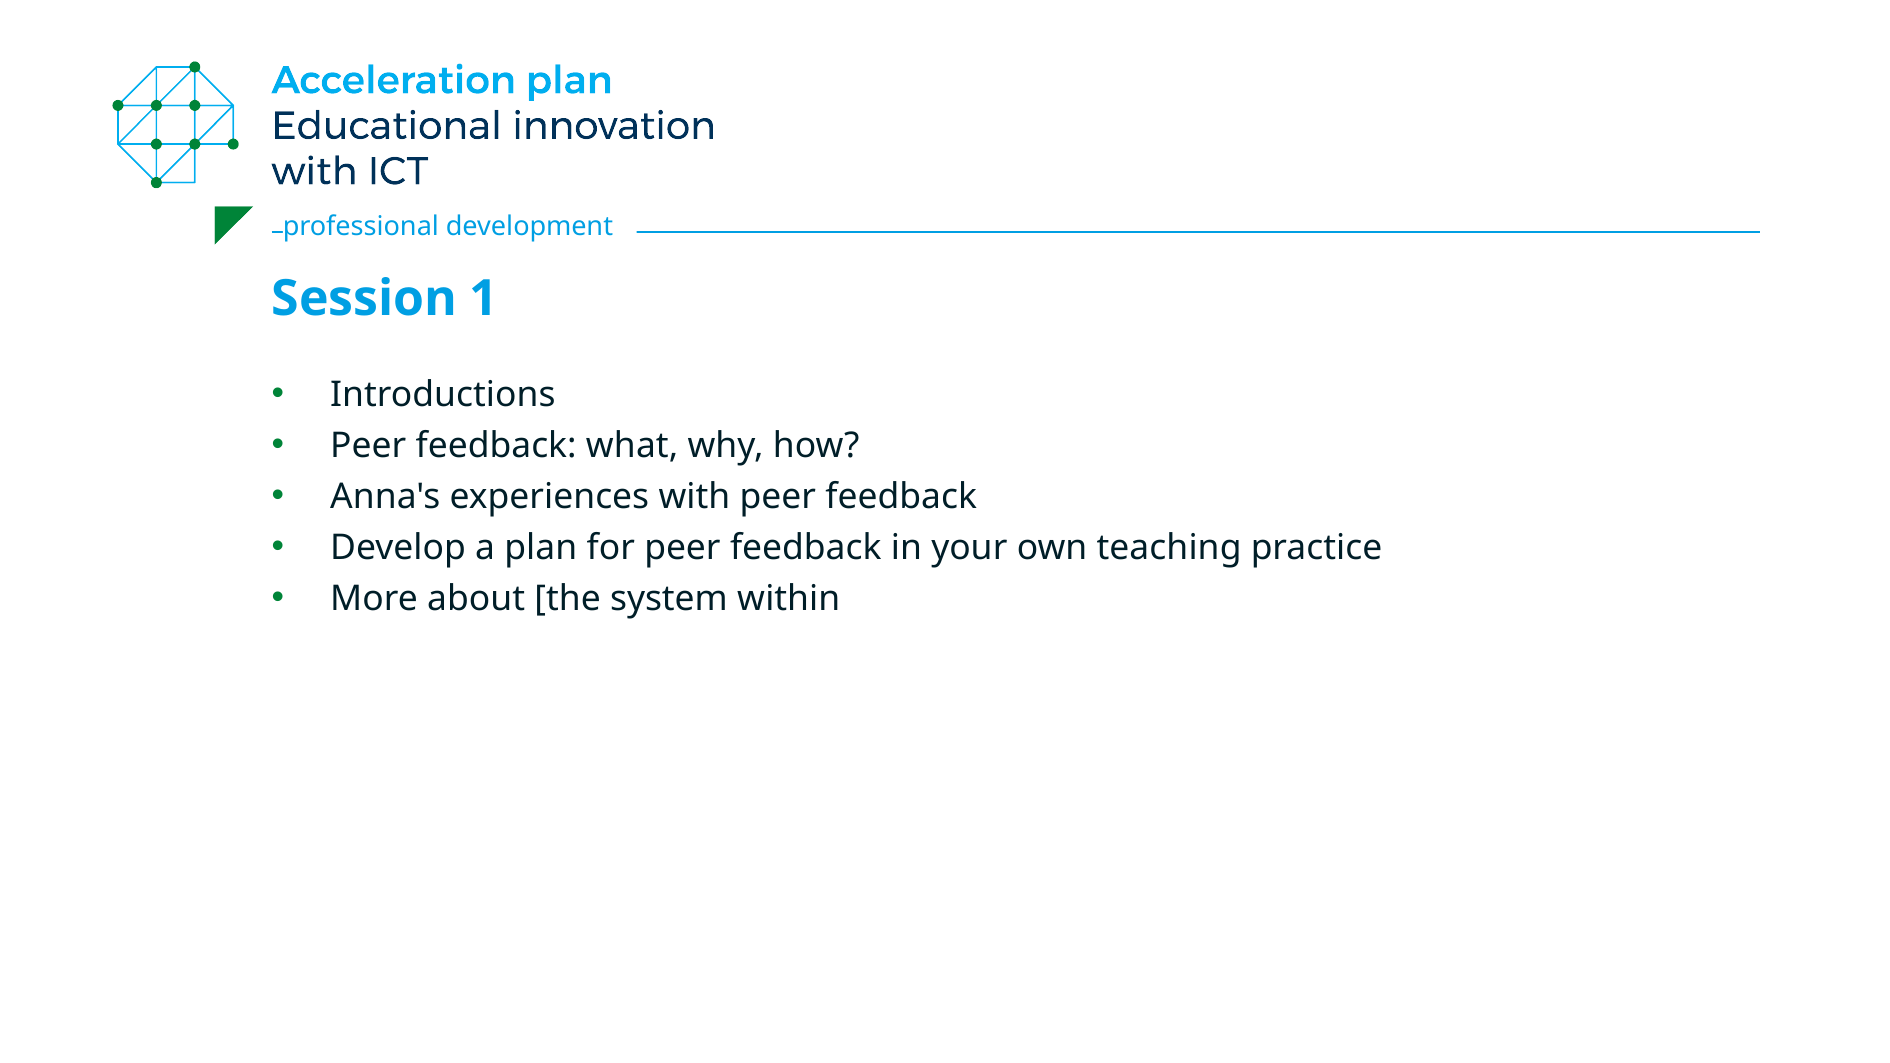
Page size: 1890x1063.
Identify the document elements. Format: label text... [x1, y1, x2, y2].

title Session 1 [271, 265, 1735, 328]
list Introductions Peer feedback: what, why, how? Anna's experiences with peer feedback Develop a plan for peer feedback in your own teaching practice More about [the system within [271, 362, 1735, 1025]
picture [0, 0, 717, 247]
